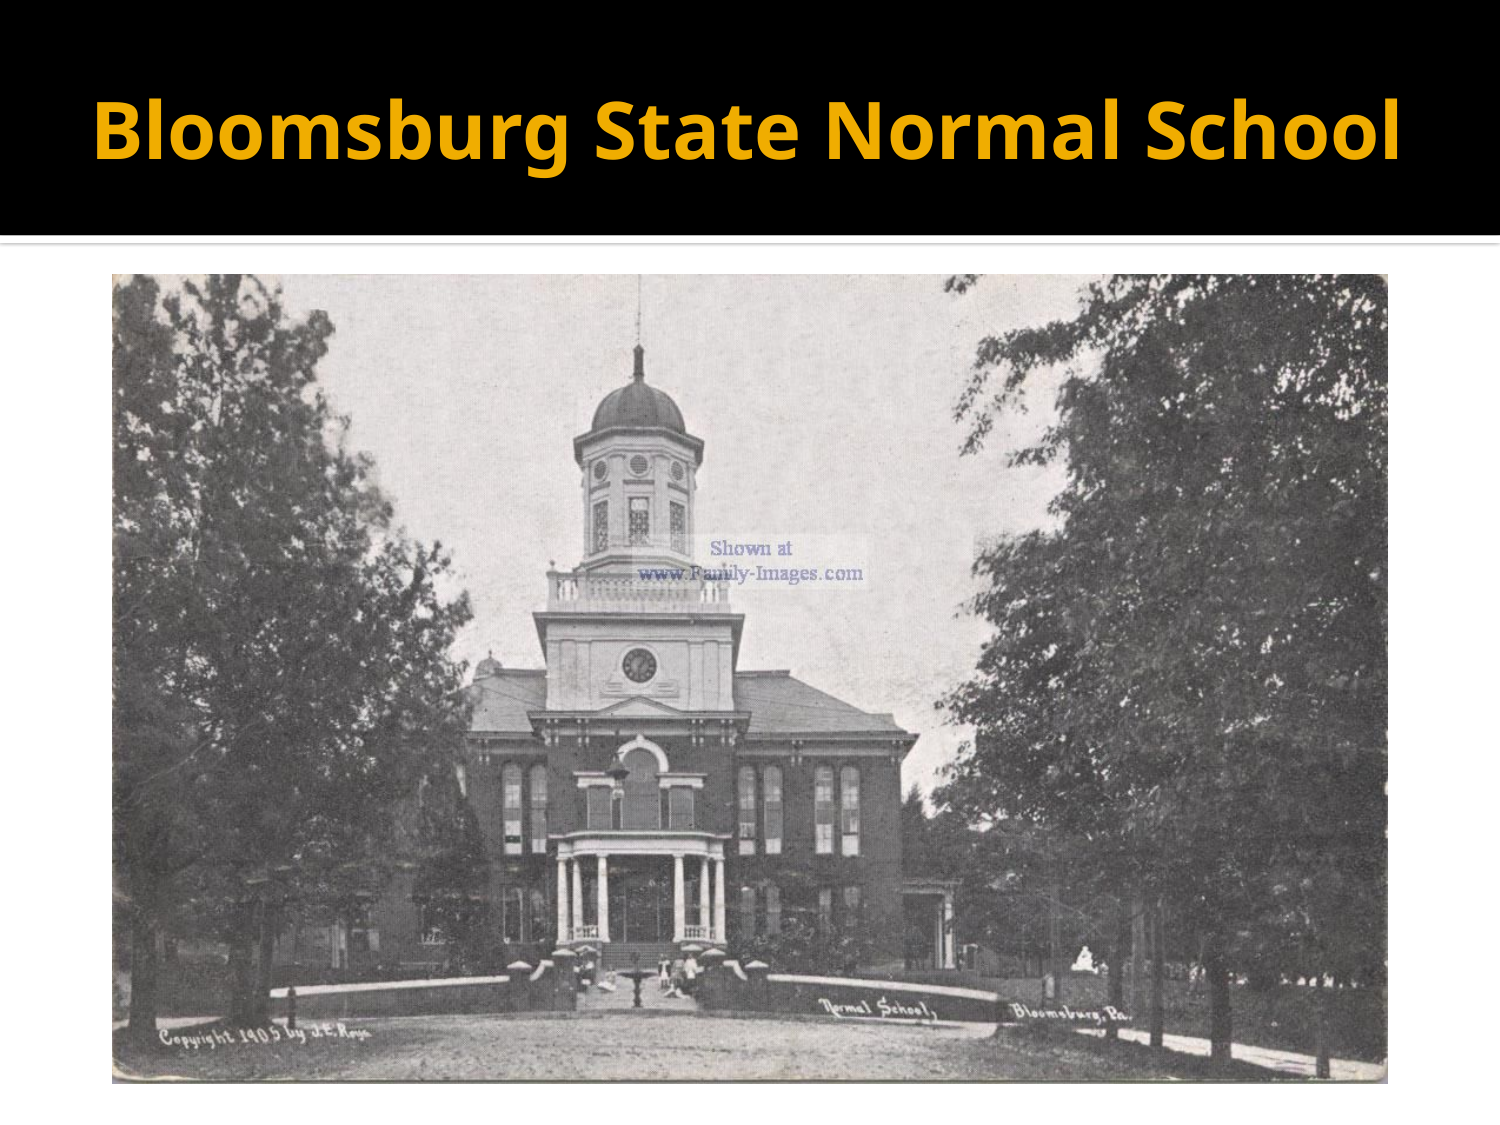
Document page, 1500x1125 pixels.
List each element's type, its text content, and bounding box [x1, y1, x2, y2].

title Bloomsburg State Normal School [75, 24, 1425, 231]
picture [112, 274, 1388, 1084]
